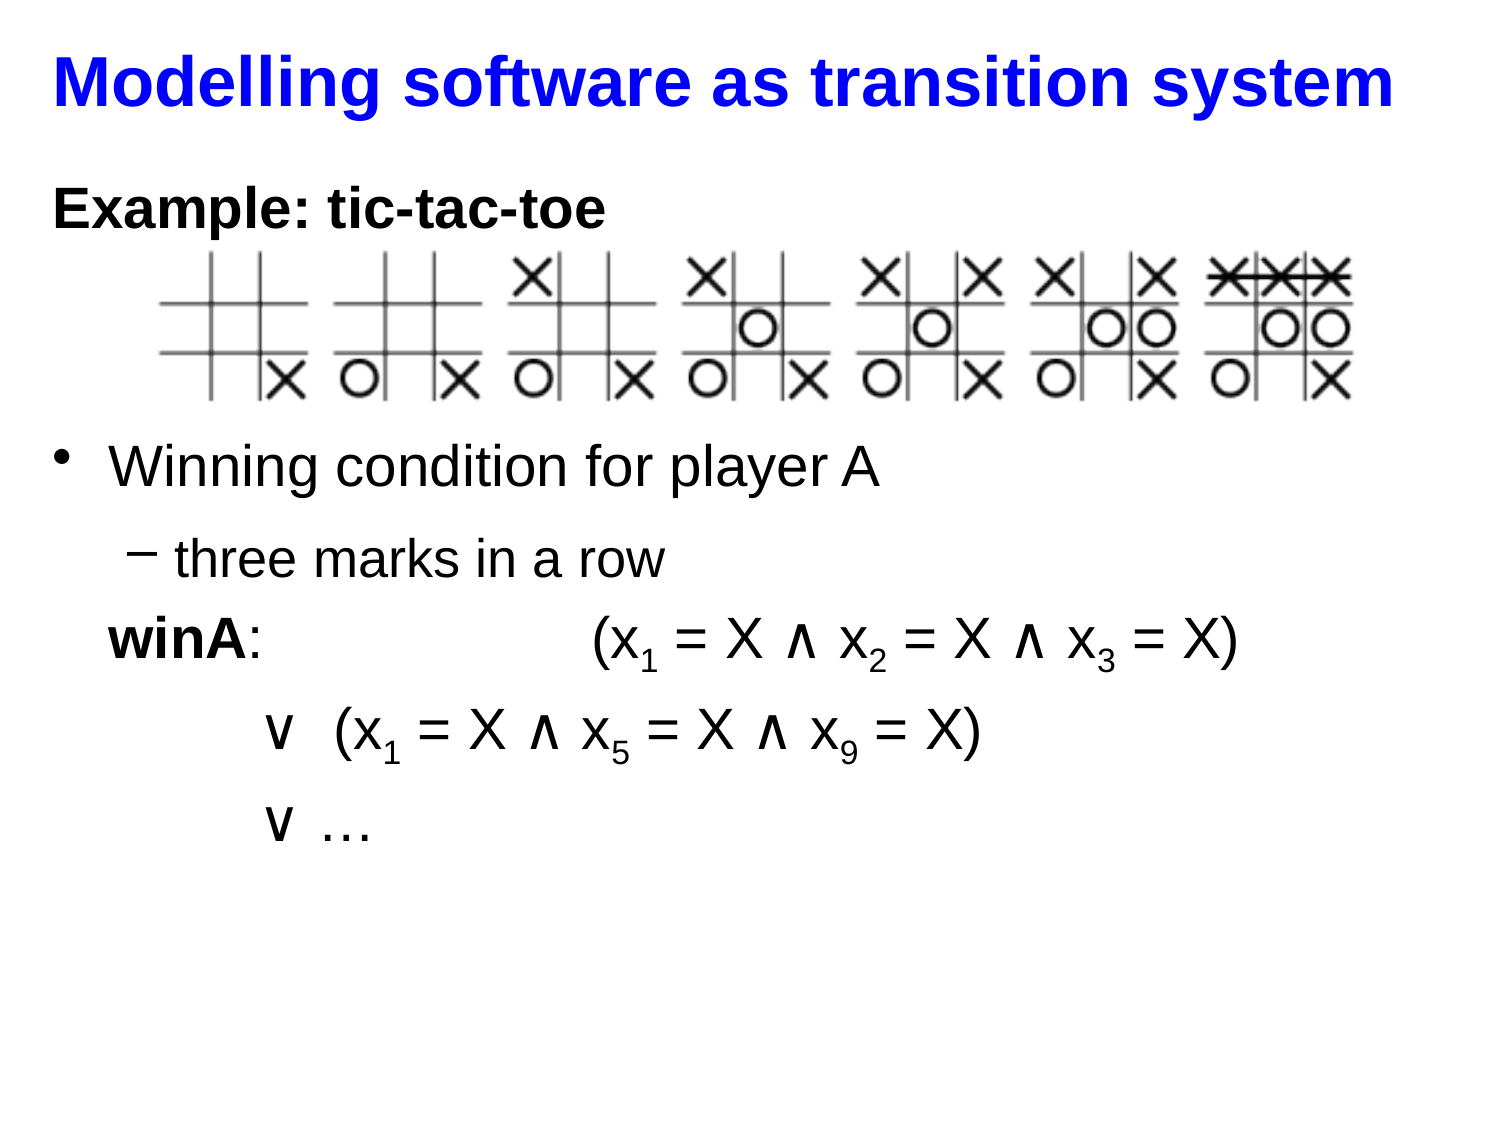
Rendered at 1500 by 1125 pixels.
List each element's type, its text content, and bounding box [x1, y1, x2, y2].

list Example: tic-tac-toe Winning condition for player A three marks in a row winA: (x1 = X ∧ x2 = X ∧ x3 = X) ∨ (x1 = X ∧ x5 = X ∧ x9 = X) ∨ … [37, 162, 1476, 1051]
title Modelling software as transition system [37, 19, 1451, 138]
picture [137, 224, 1376, 432]
